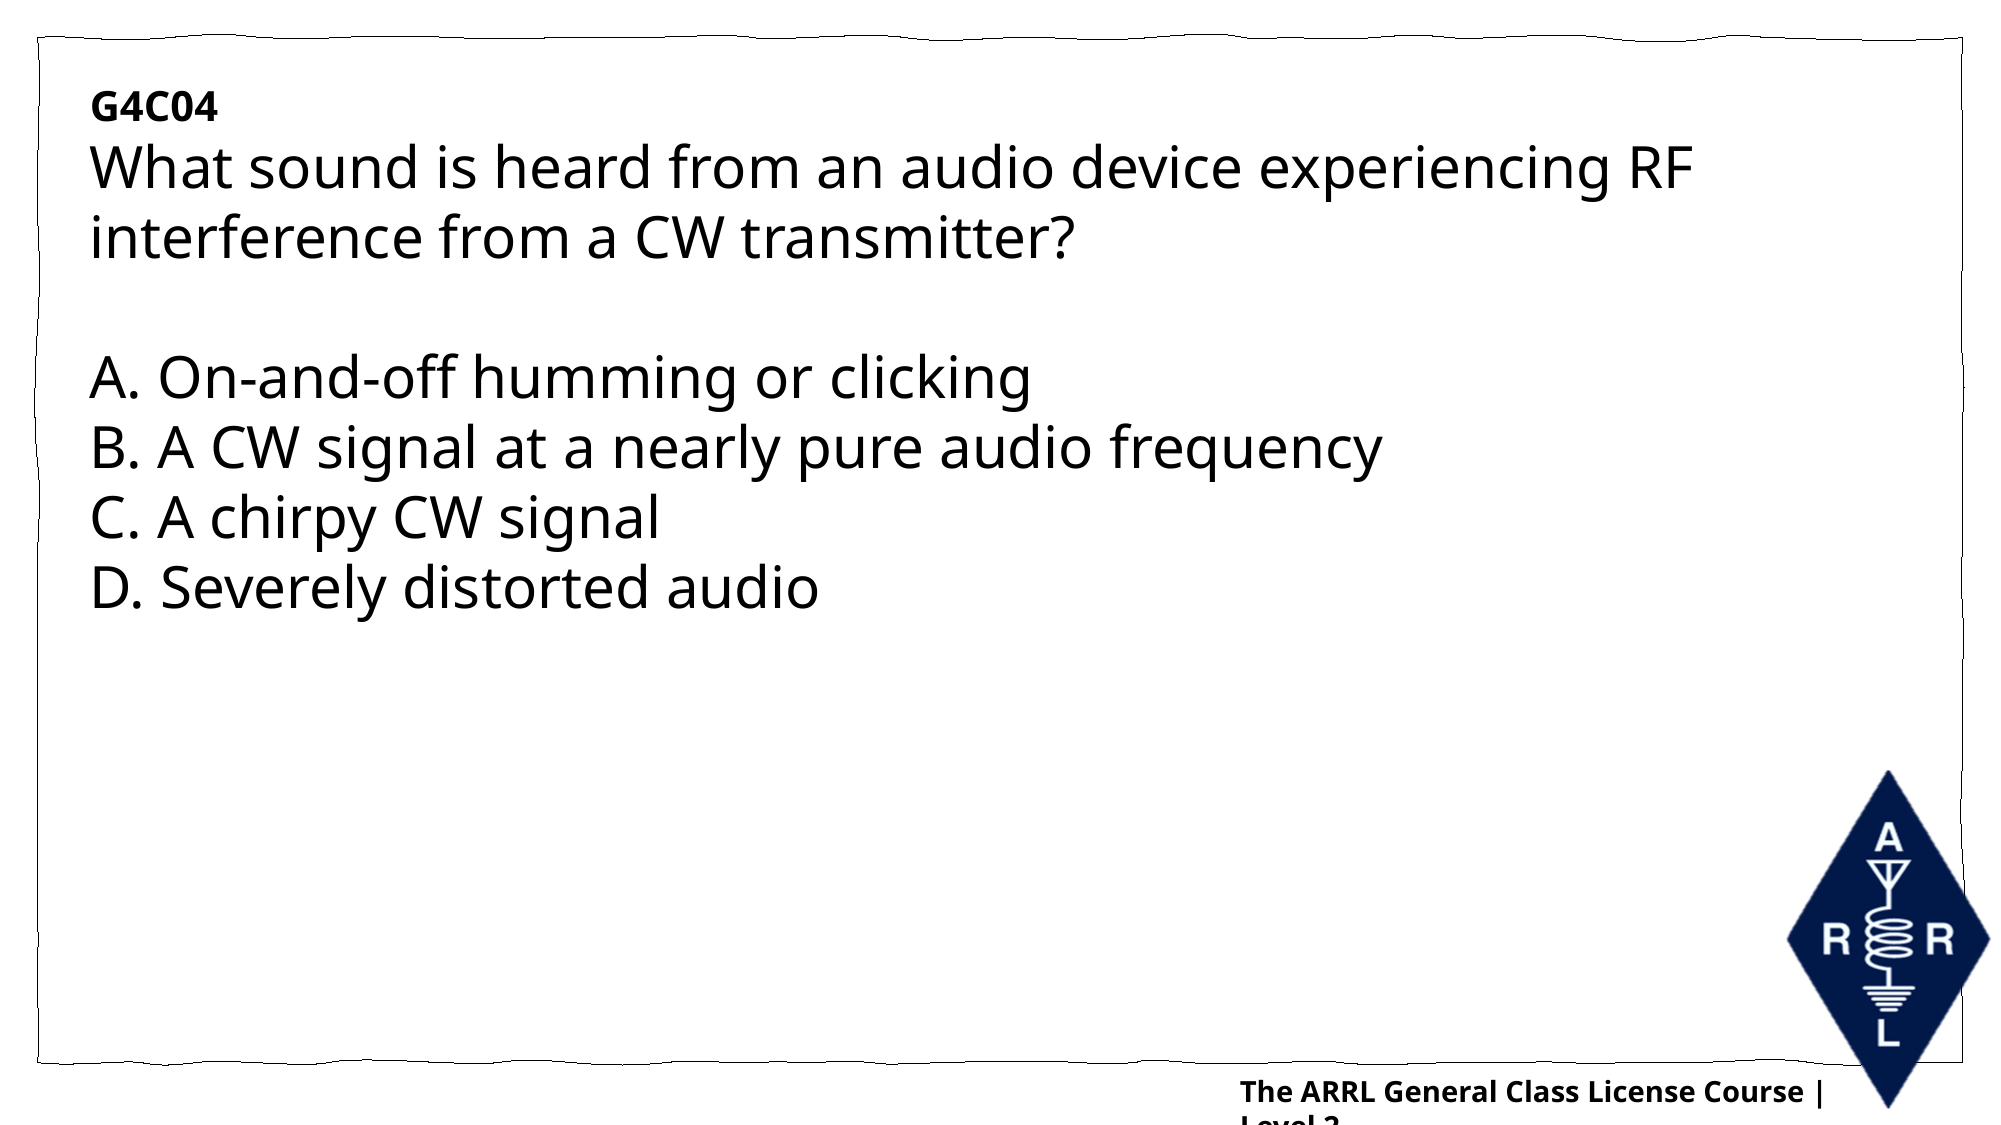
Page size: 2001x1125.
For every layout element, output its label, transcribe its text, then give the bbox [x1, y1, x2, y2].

picture [1773, 752, 1999, 1125]
text_box G4C04 What sound is heard from an audio device experiencing RF interference from a CW transmitter? A. On-and-off humming or clicking B. A CW signal at a nearly pure audio frequency C. A chirpy CW signal D. Severely distorted audio [75, 72, 1850, 628]
